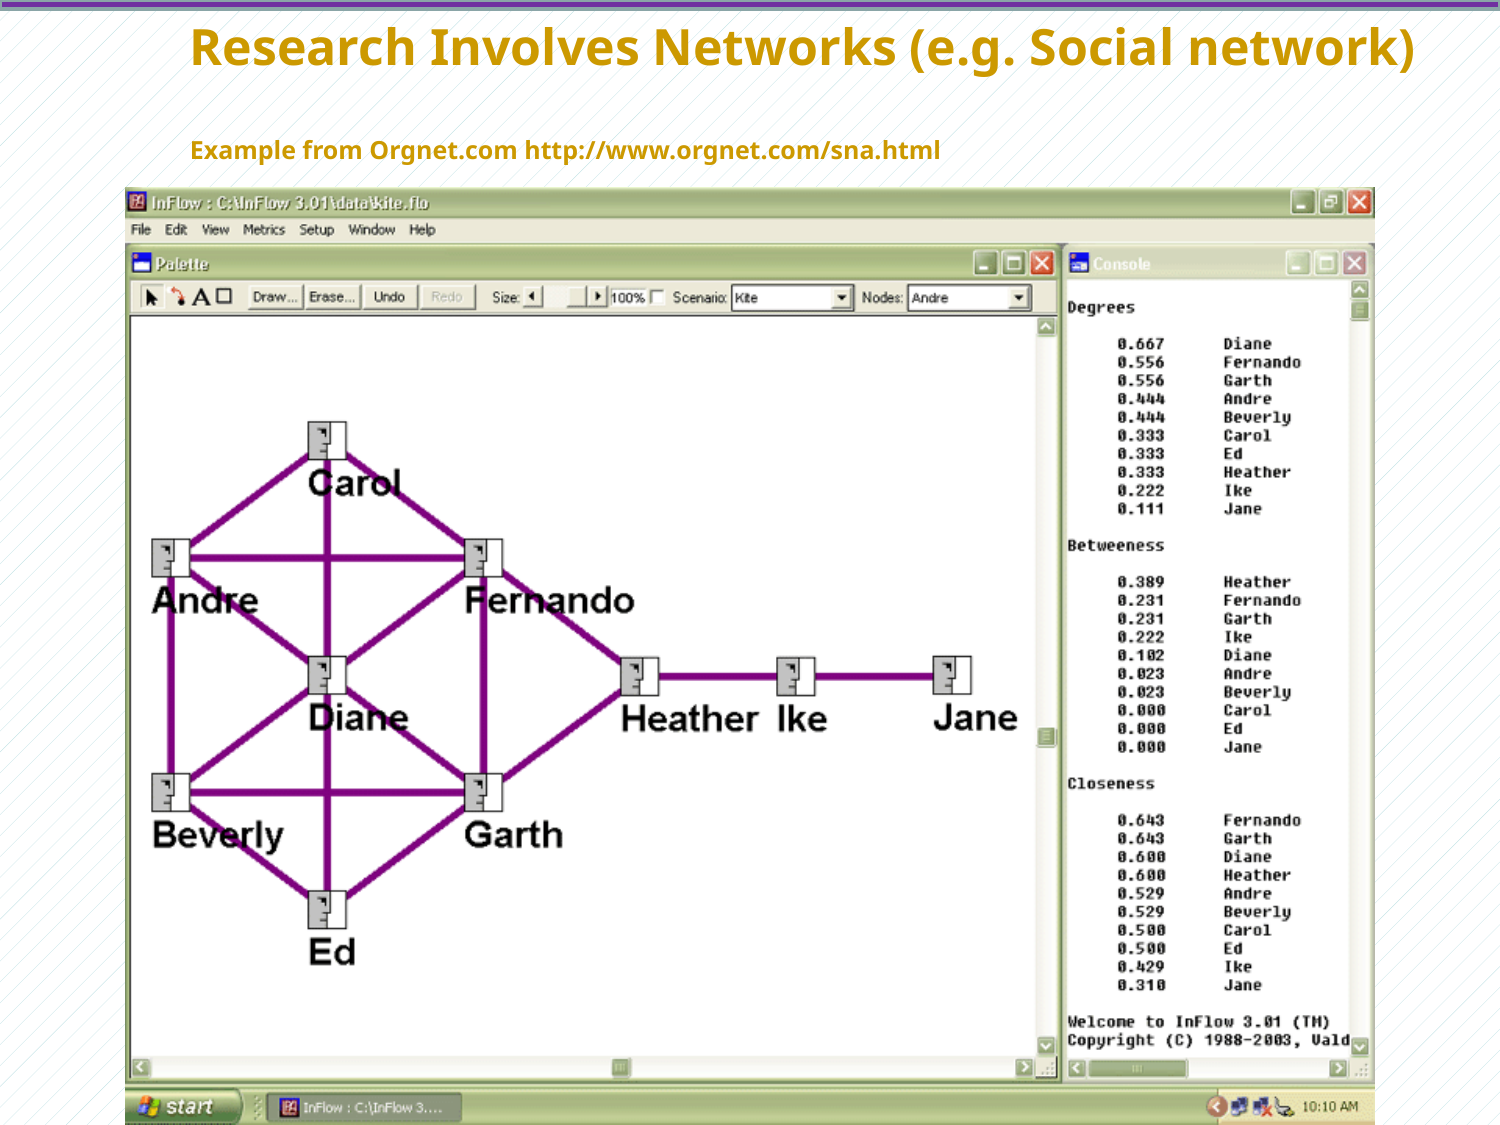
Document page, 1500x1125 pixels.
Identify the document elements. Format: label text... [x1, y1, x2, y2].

picture [124, 187, 1376, 1125]
title Research Involves Networks (e.g. Social network) Example from Orgnet.com http://www.orgnet.com/sna.html [174, 37, 1500, 143]
